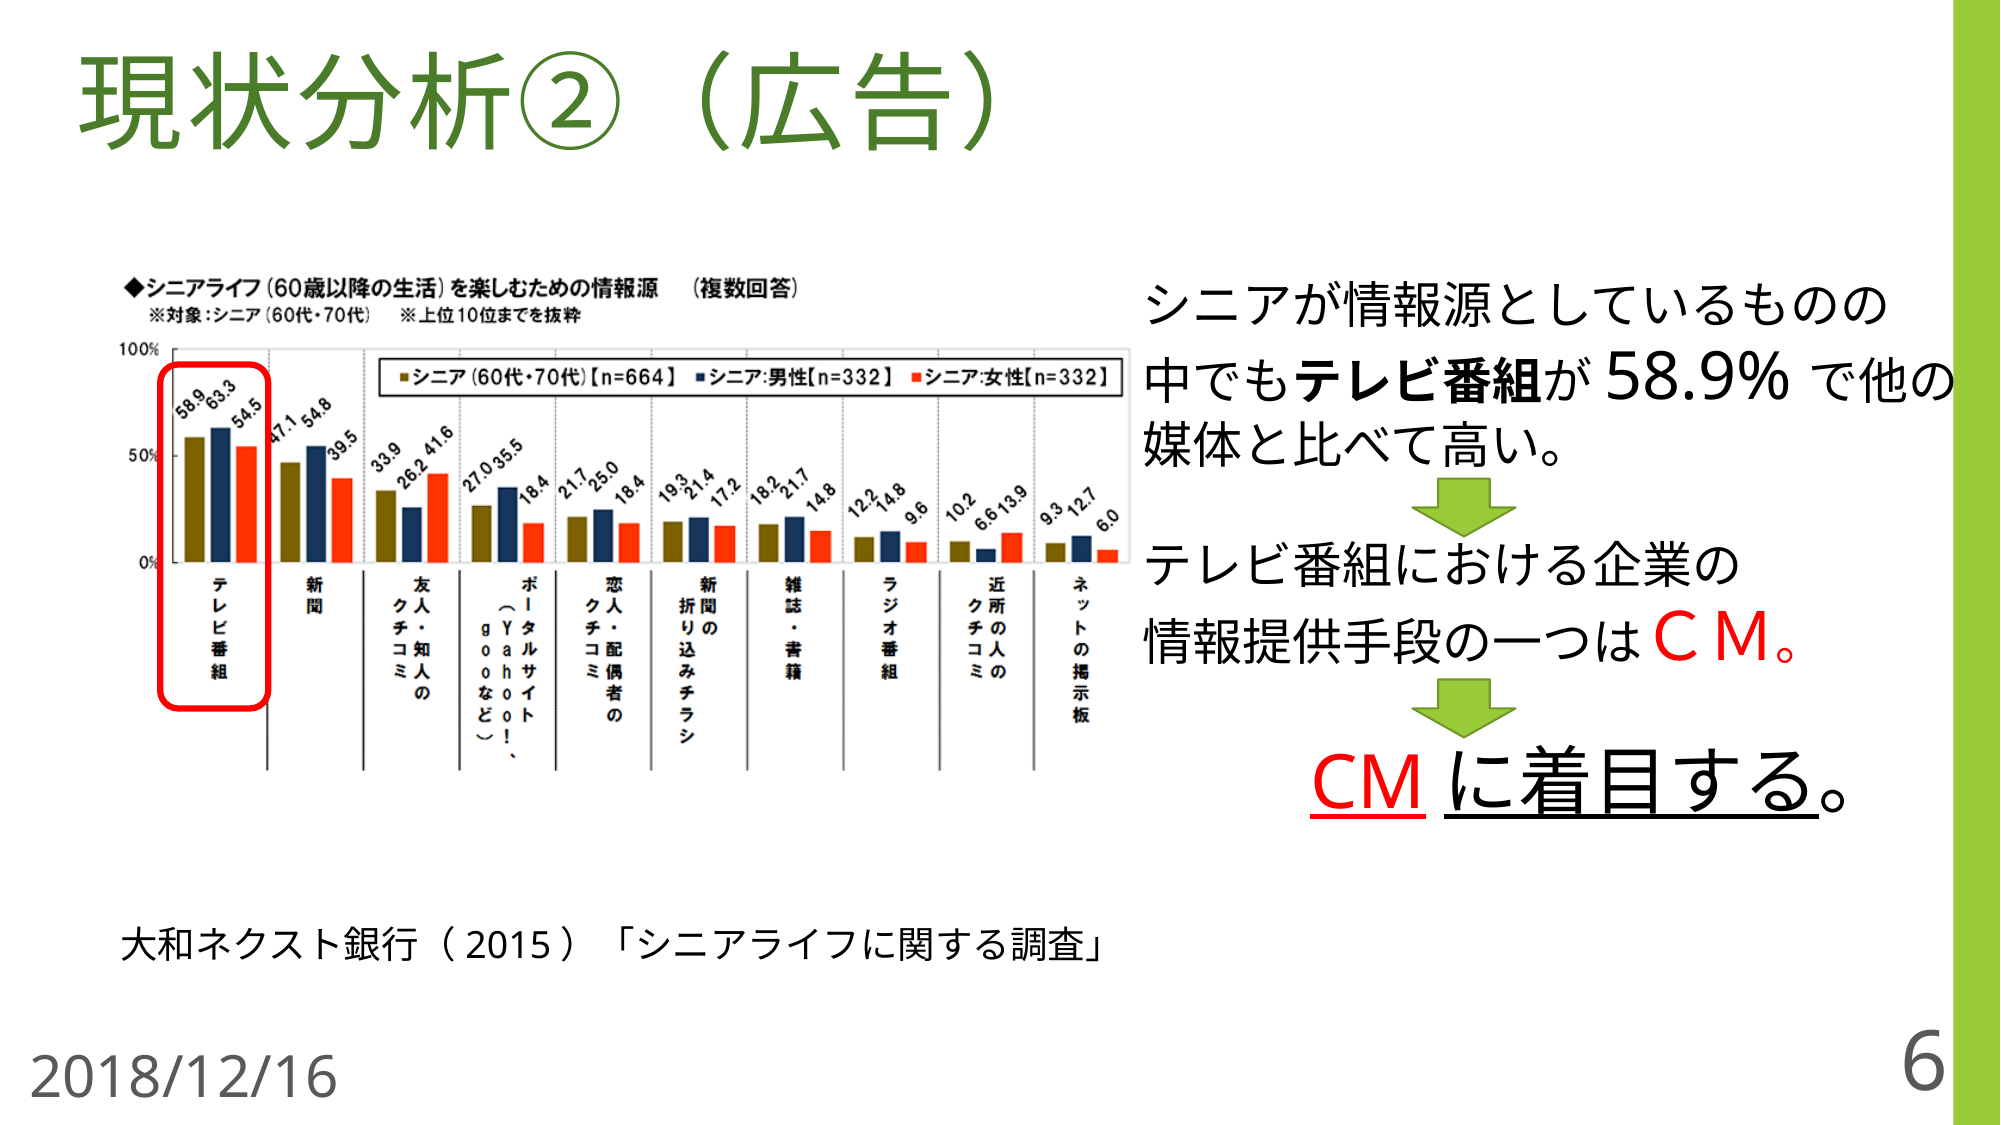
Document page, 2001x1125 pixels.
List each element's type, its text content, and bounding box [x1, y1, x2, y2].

slide_number 6 [1500, 1035, 1963, 1093]
text_box 大和ネクスト銀行（2015）「シニアライフに関する調査」 [105, 913, 1366, 974]
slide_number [14, 1045, 397, 1103]
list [105, 252, 1152, 794]
text_box シニアが情報源としているものの 中でもテレビ番組が58.9%で他の 媒体と比べて高い。 テレビ番組における企業の 情報提供手段の一つはＣＭ。 CMに着目する。 [1127, 266, 1974, 831]
text_box [1411, 678, 1517, 739]
text_box [1411, 477, 1517, 538]
text_box 現状分析②（広告） [61, 42, 1732, 288]
